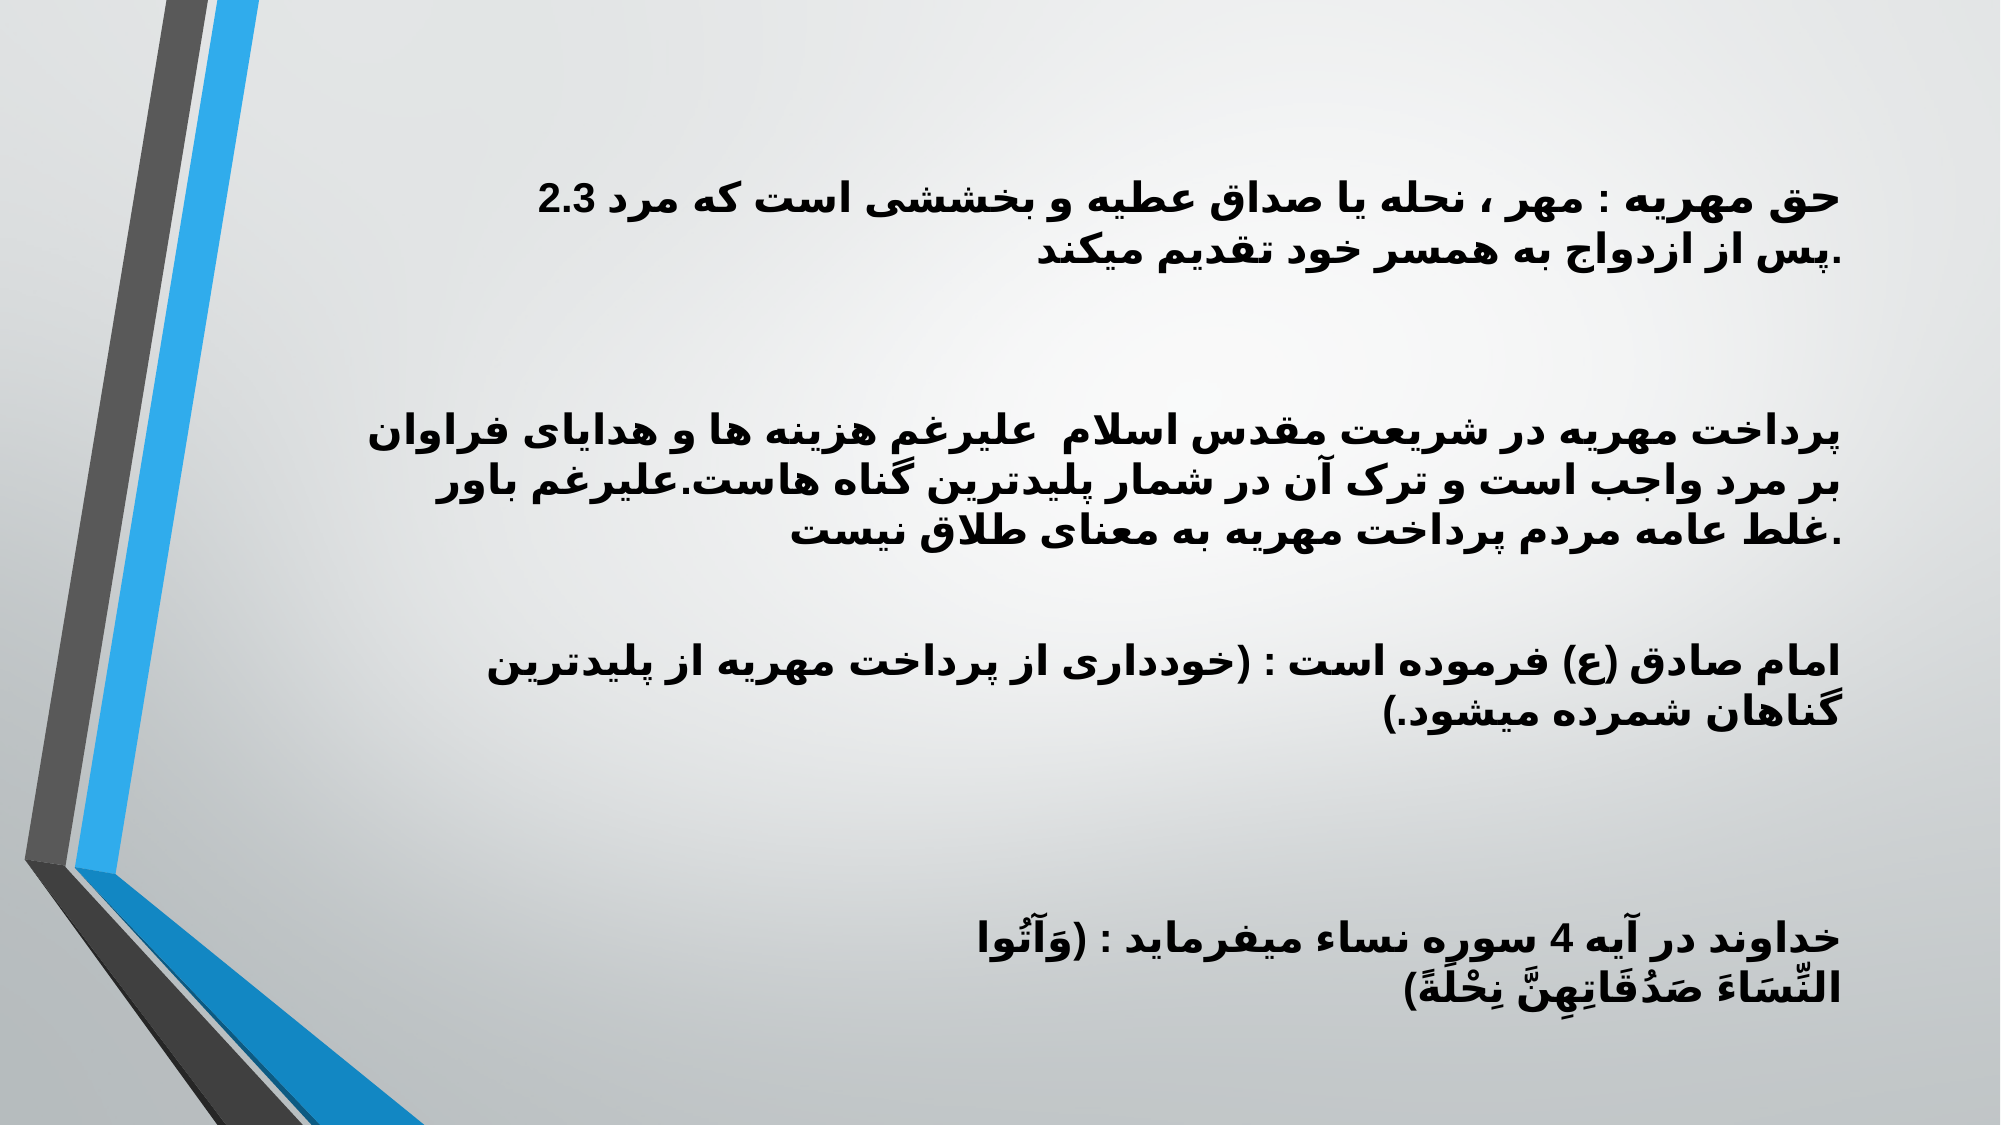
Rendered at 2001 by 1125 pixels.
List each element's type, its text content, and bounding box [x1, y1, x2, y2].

text_box پرداخت مهریه در شریعت مقدس اسلام علیرغم هزینه ها و هدایای فراوان بر مرد واجب است و ترک آن در شمار پلیدترین گناه هاست.علیرغم باور غلط عامه مردم پرداخت مهریه به معنای طلاق نیست. [327, 395, 1858, 561]
text_box امام صادق (ع) فرموده است : (خودداری از پرداخت مهریه از پلیدترین گناهان شمرده میشود.) [462, 626, 1858, 787]
text_box خداوند در آیه 4 سوره نساء میفرماید : (وَآتُوا النِّسَاءَ صَدُقَاتِهِنَّ نِحْلَةً) [857, 902, 1858, 1018]
text_box 2.3 حق مهریه : مهر ، نحله یا صداق عطیه و بخششی است که مرد پس از ازدواج به همسر خود تقدیم میکند. [327, 159, 1858, 279]
